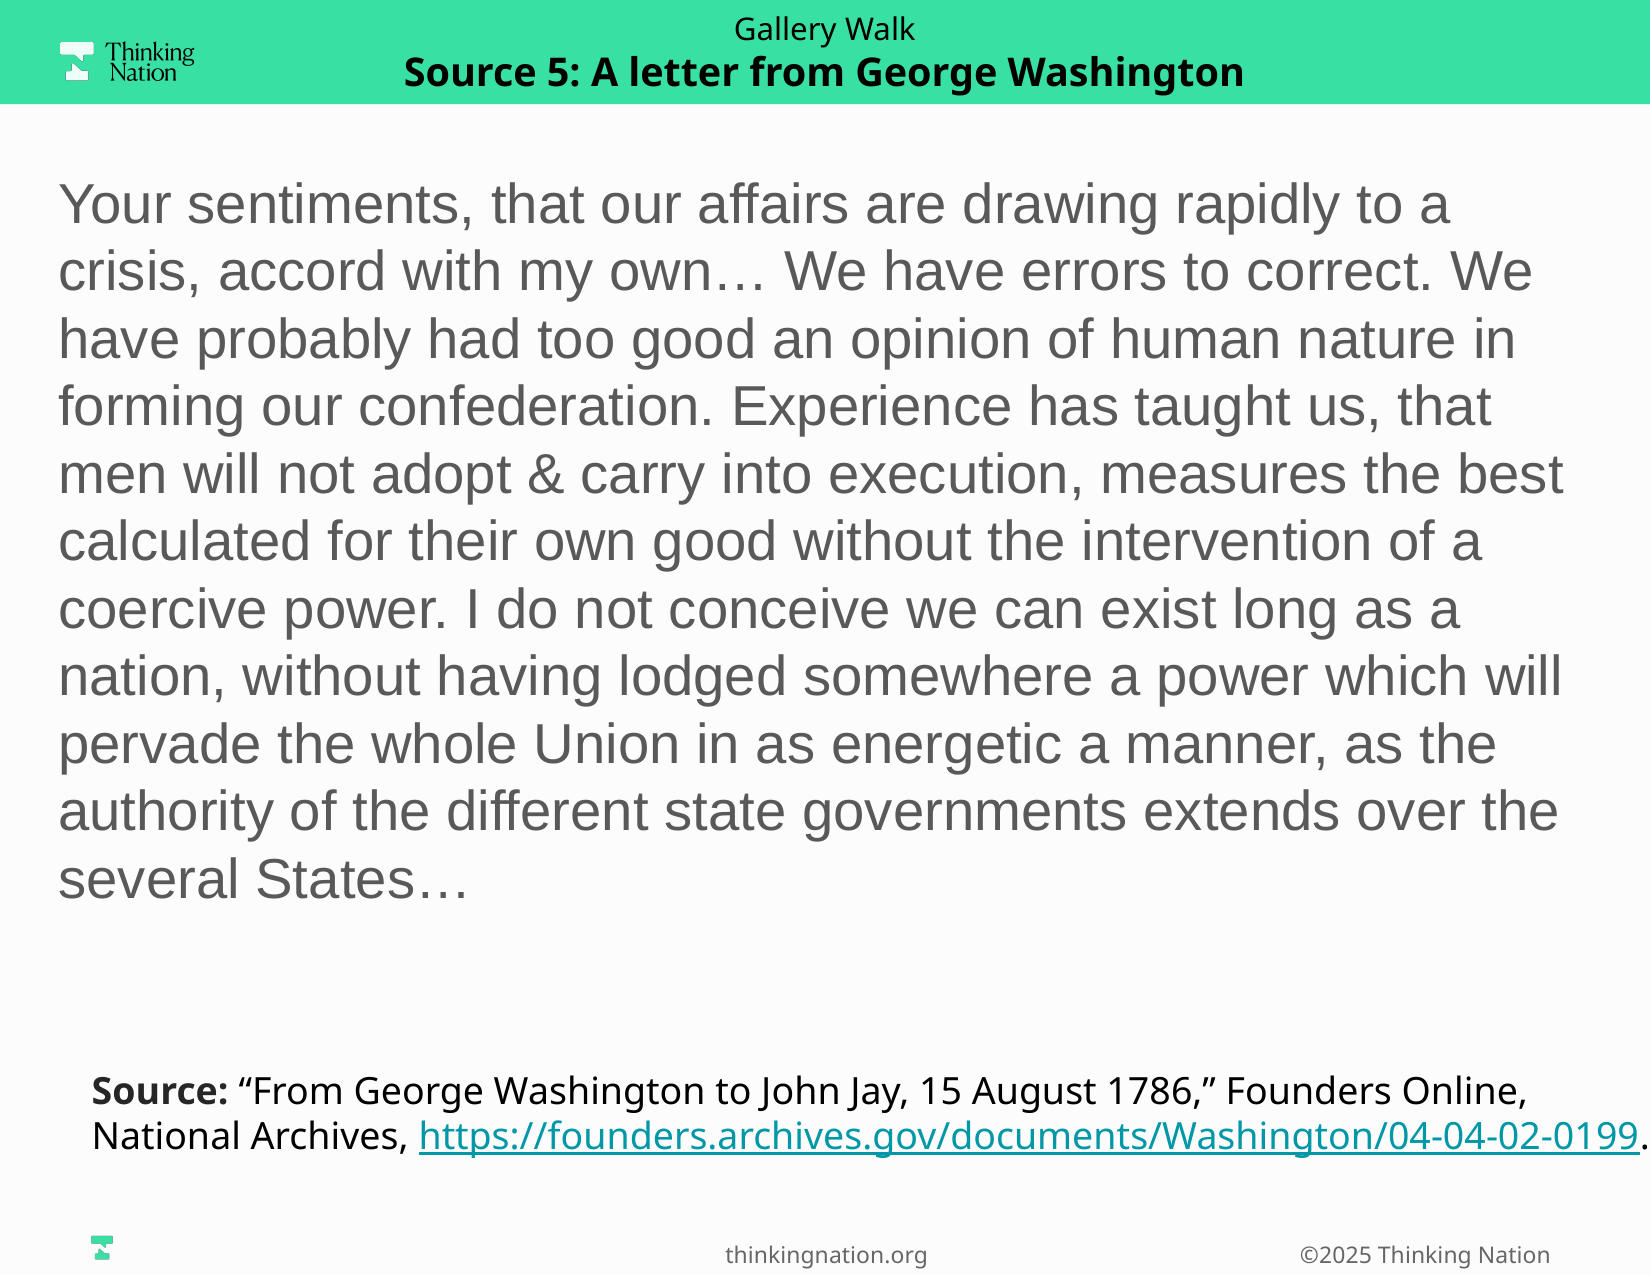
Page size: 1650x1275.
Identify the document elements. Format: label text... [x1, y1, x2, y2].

text_box Source: “From George Washington to John Jay, 15 August 1786,” Founders Online, National Archives, https://founders.archives.gov/documents/Washington/04-04-02-0199. [76, 1051, 1650, 1178]
text_box thinkingnation.org [631, 1224, 1023, 1264]
text_box Your sentiments, that our affairs are drawing rapidly to a crisis, accord with my own… We have errors to correct. We have probably had too good an opinion of human nature in forming our confederation. Experience has taught us, that men will not adopt & carry into execution, measures the best calculated for their own good without the intervention of a coercive power. I do not conceive we can exist long as a nation, without having lodged somewhere a power which will pervade the whole Union in as energetic a manner, as the authority of the different state governments extends over the several States… [43, 151, 1604, 1002]
picture [85, 1230, 119, 1264]
text_box ©2025 Thinking Nation [1176, 1224, 1568, 1264]
picture [45, 29, 200, 93]
text_box Gallery Walk Source 5: A letter from George Washington [0, 0, 1650, 105]
